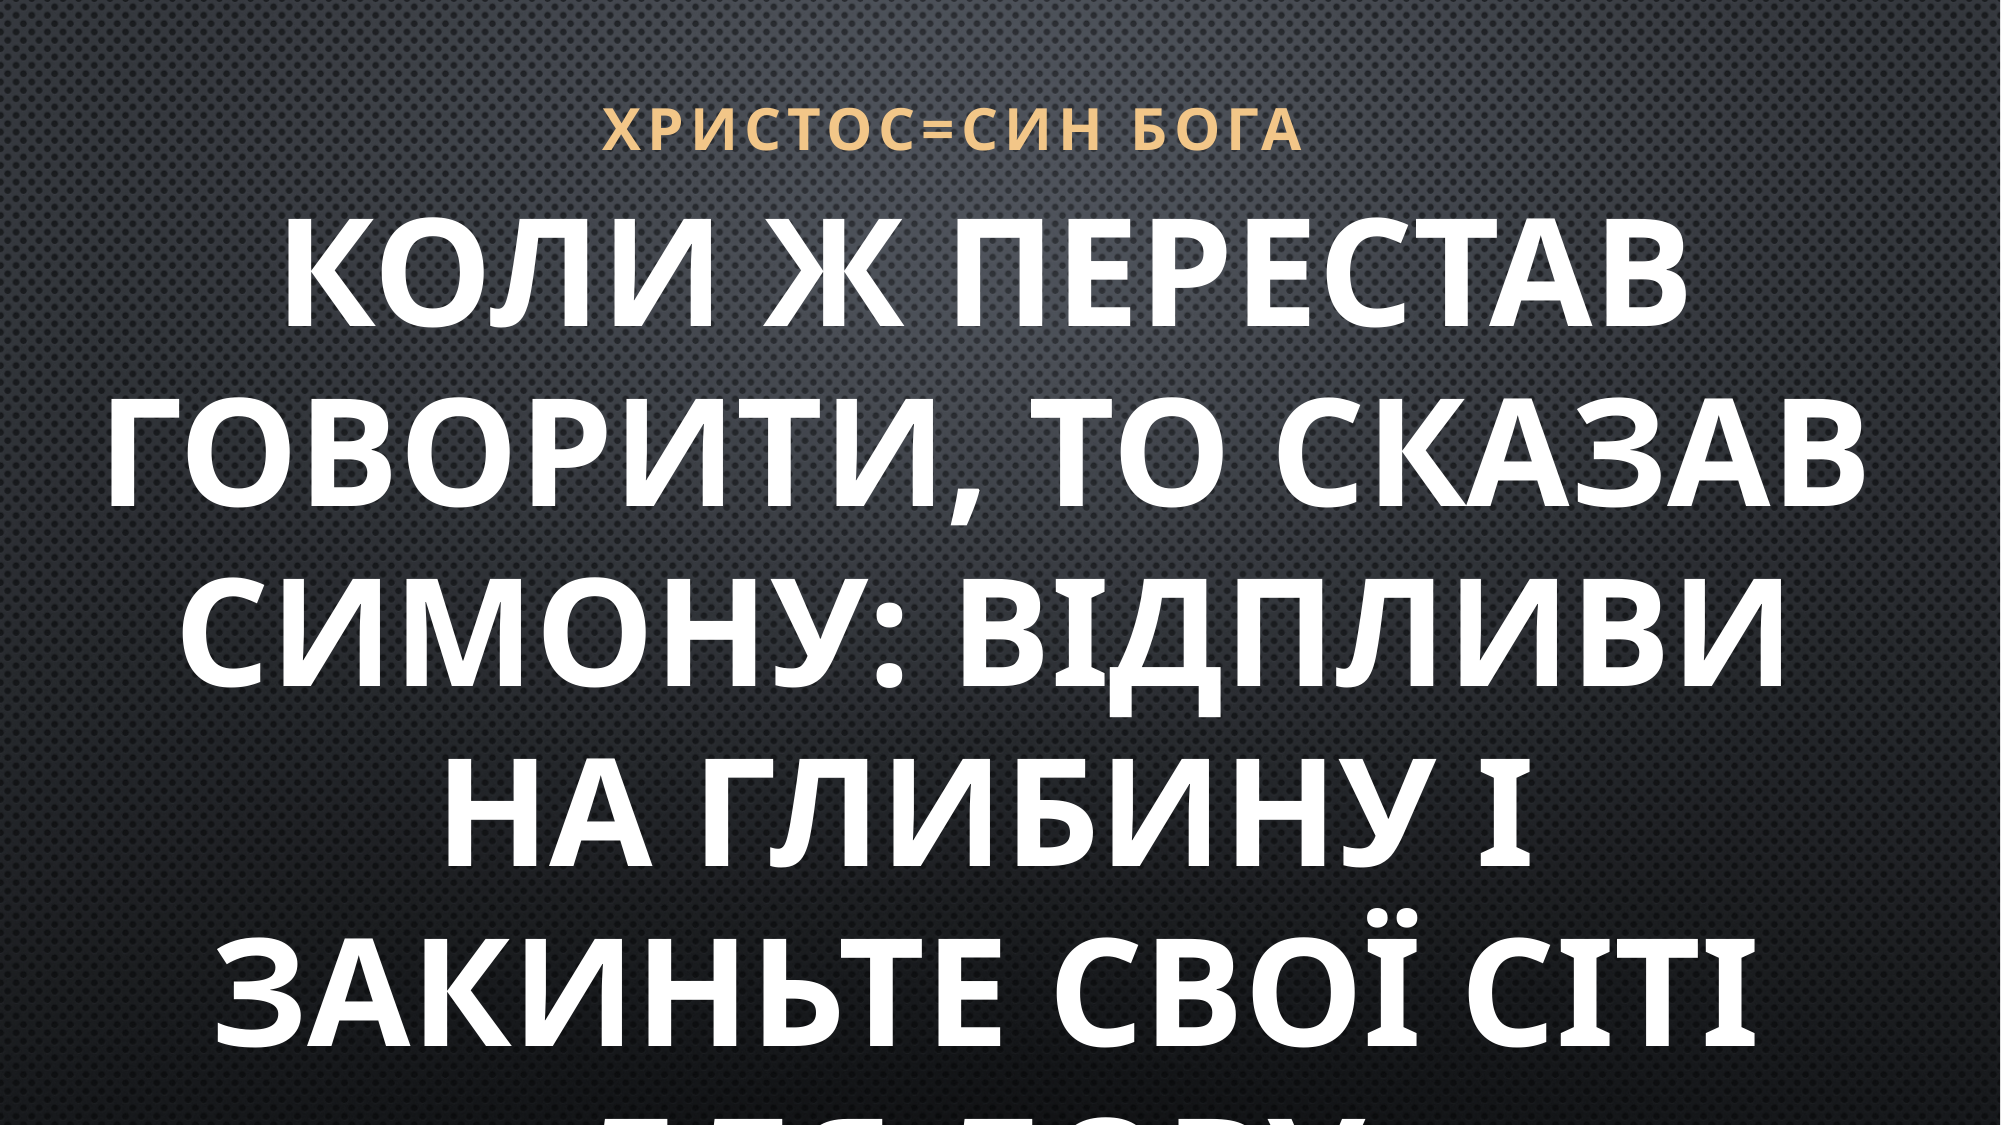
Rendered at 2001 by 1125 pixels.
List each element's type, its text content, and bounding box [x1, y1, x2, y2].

subtitle Коли ж перестав говорити, то сказав Симону: Відпливи на глибину і закиньте свої сіті для лову. [79, 169, 1892, 1018]
text_box ХРИСТОС=СИН БОГА [327, 84, 1578, 170]
